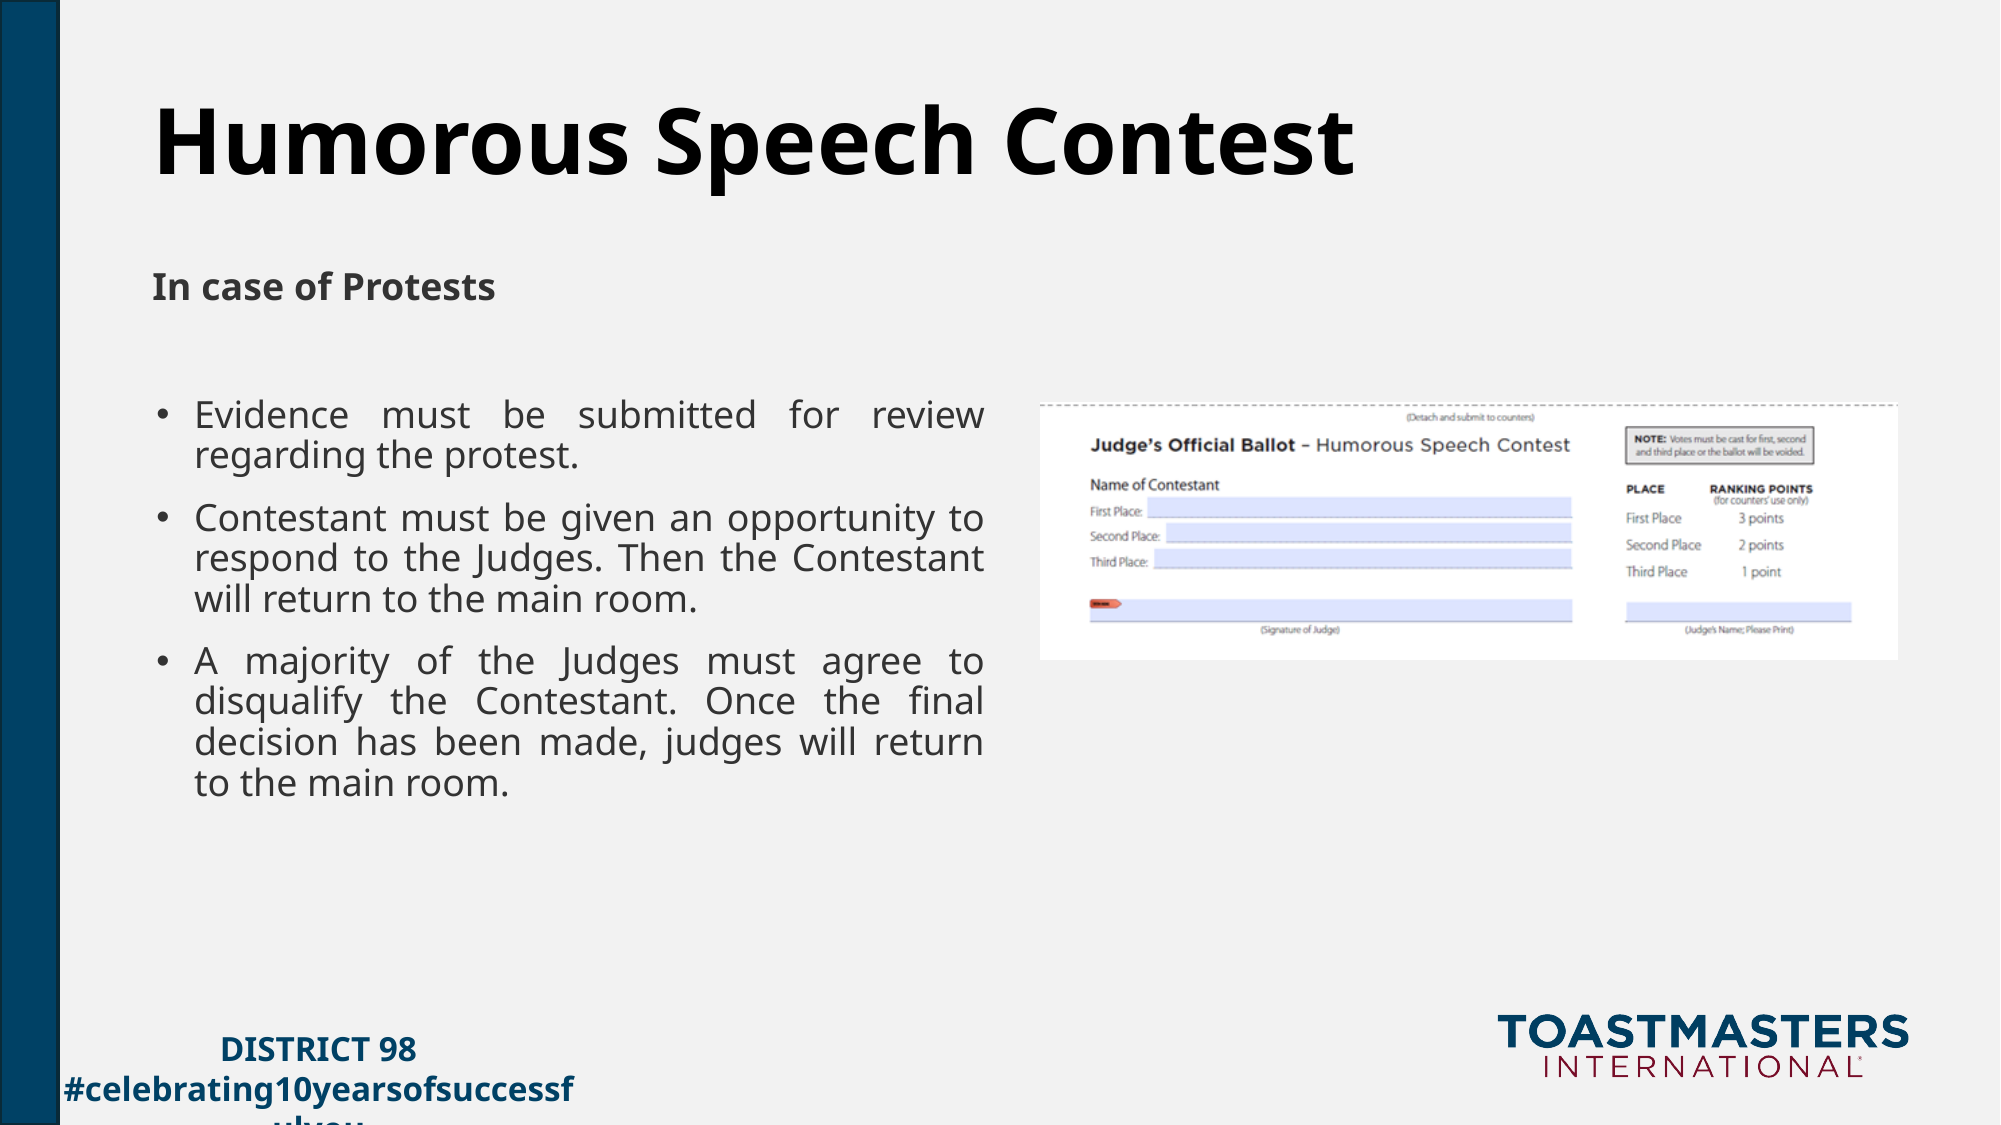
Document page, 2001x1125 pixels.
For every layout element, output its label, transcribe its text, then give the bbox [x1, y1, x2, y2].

text_box [0, 0, 60, 1125]
picture [1039, 402, 2000, 1125]
title Humorous Speech Contest [137, 59, 1944, 229]
list In case of Protests Evidence must be submitted for review regarding the protest. Contestant must be given an opportunity to respond to the Judges. Then the Contestant will return to the main room. A majority of the Judges must agree to disqualify the Contestant. Once the final decision has been made, judges will return to the main room. [137, 260, 1000, 950]
text_box DISTRICT 98 #celebrating10yearsofsuccessfulyou [39, 1021, 598, 1125]
